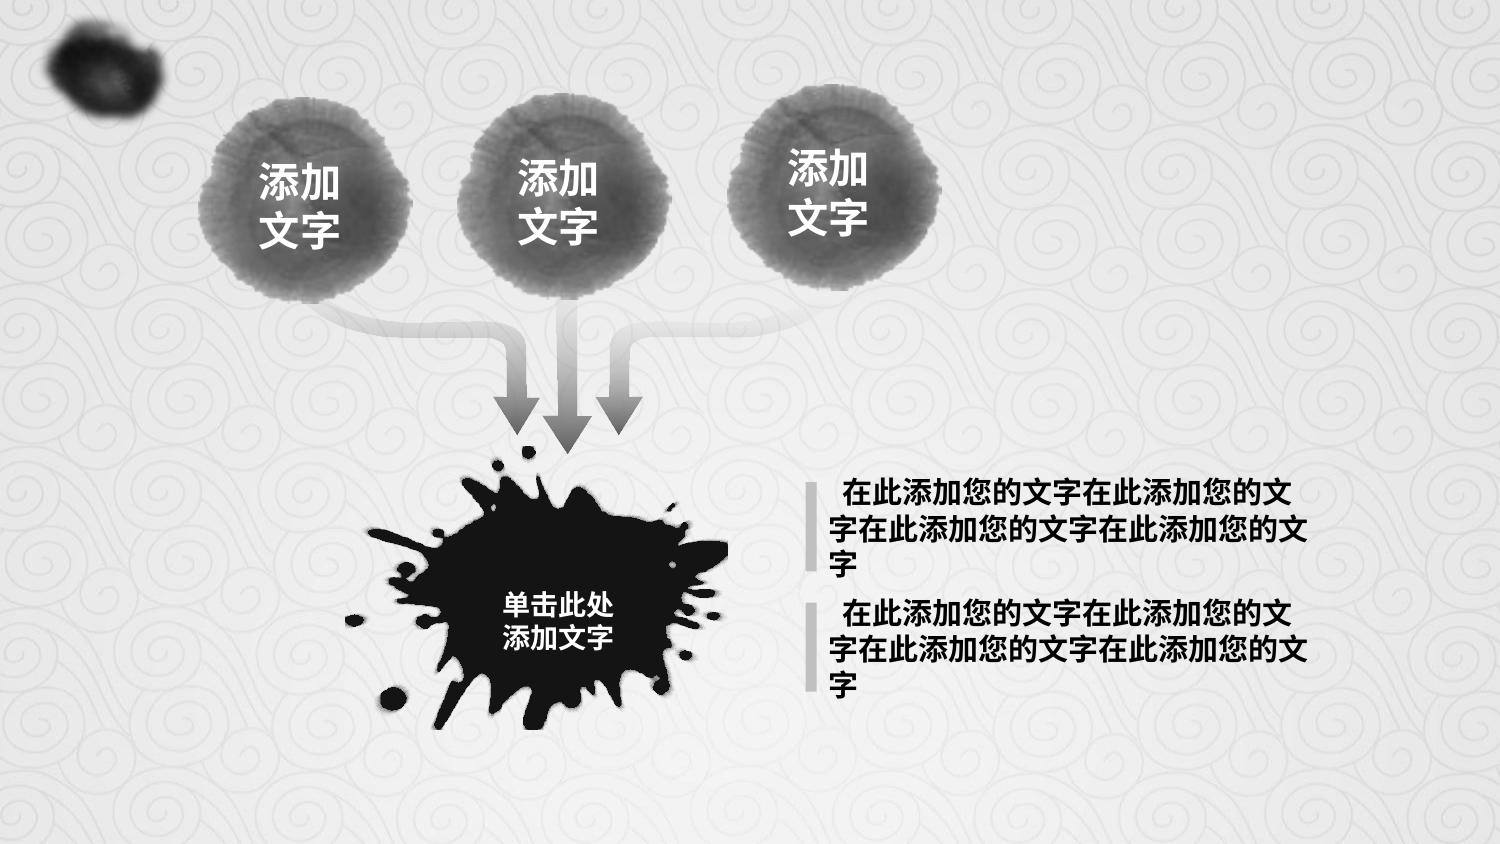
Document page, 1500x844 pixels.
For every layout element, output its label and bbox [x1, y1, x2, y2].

text_box [805, 466, 1324, 586]
picture [0, 0, 1500, 844]
text_box [805, 586, 1324, 712]
text_box [457, 93, 672, 301]
text_box [727, 84, 942, 291]
text_box [284, 276, 852, 454]
text_box [198, 97, 413, 304]
